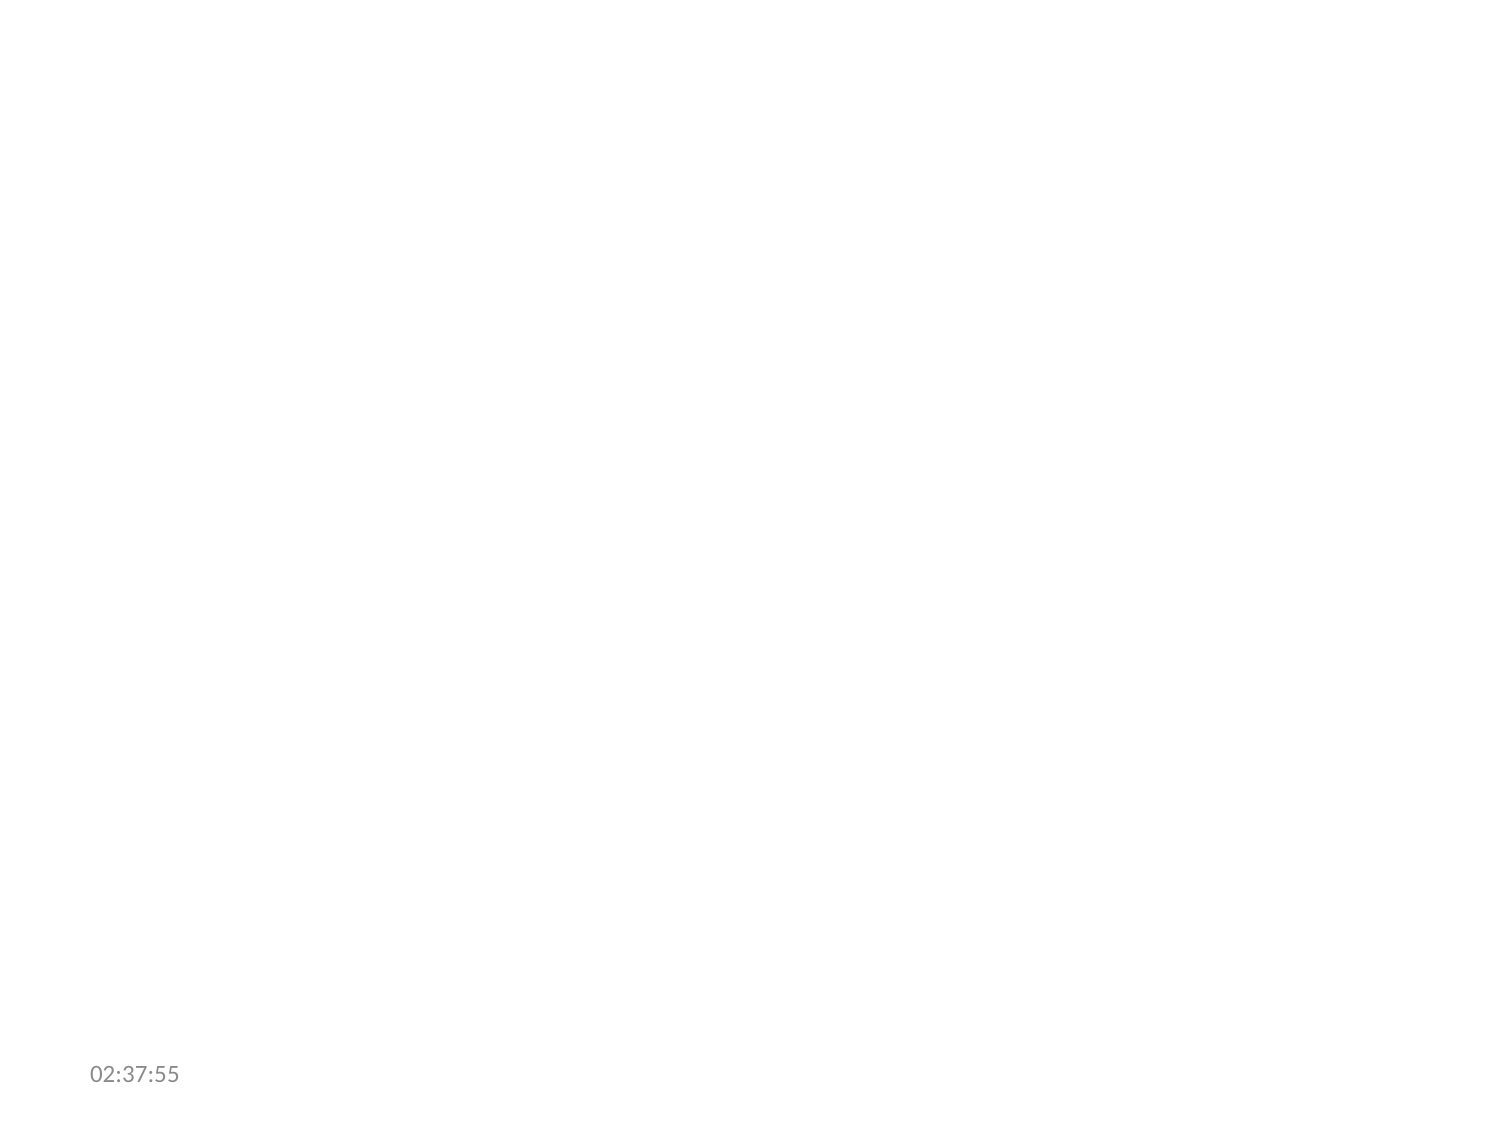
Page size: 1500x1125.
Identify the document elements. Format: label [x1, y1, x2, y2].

slide_number [75, 1042, 425, 1103]
